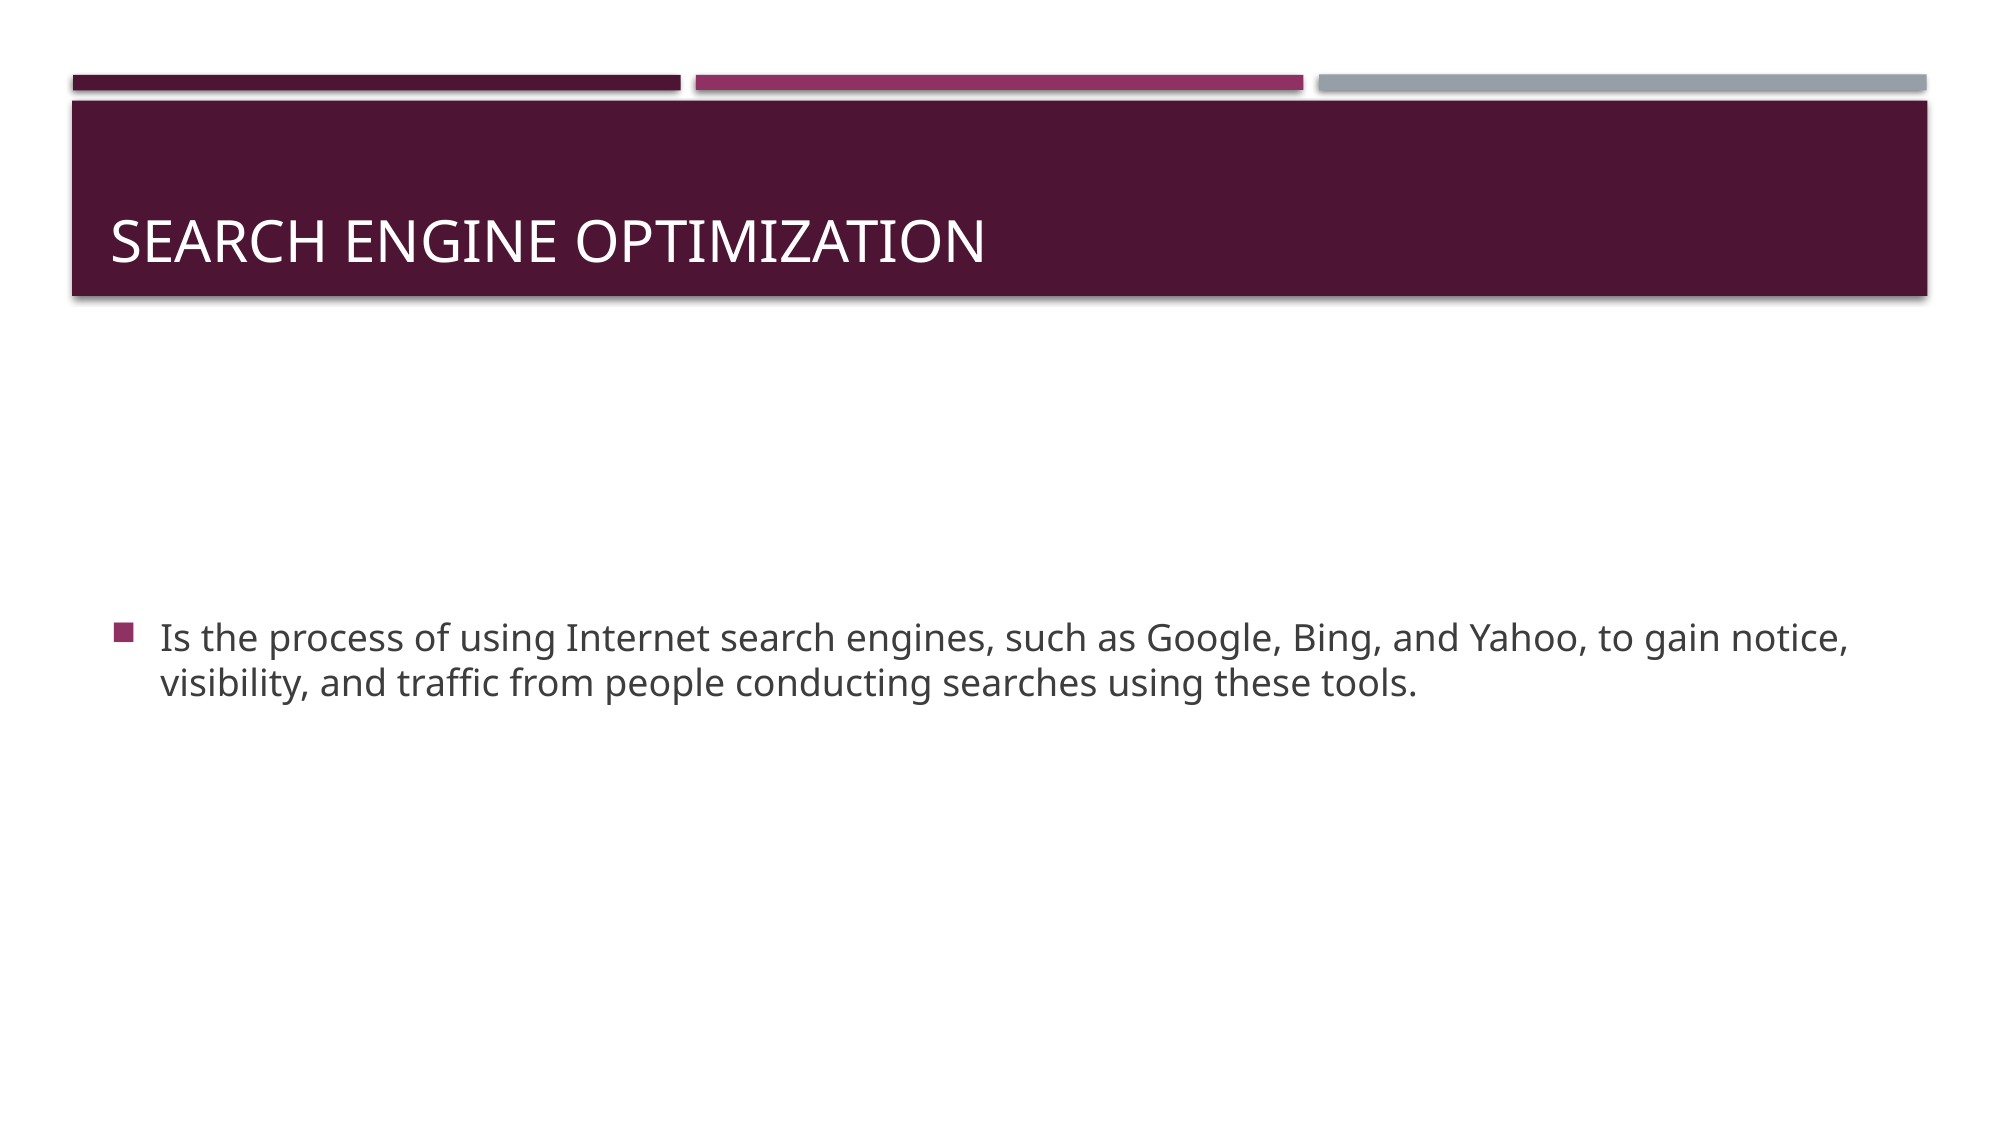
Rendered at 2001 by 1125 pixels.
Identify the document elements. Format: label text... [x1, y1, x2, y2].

title Search engine optimization [95, 115, 1905, 282]
list Is the process of using Internet search engines, such as Google, Bing, and Yahoo, to gain notice, visibility, and traffic from people conducting searches using these tools. [95, 357, 1905, 962]
